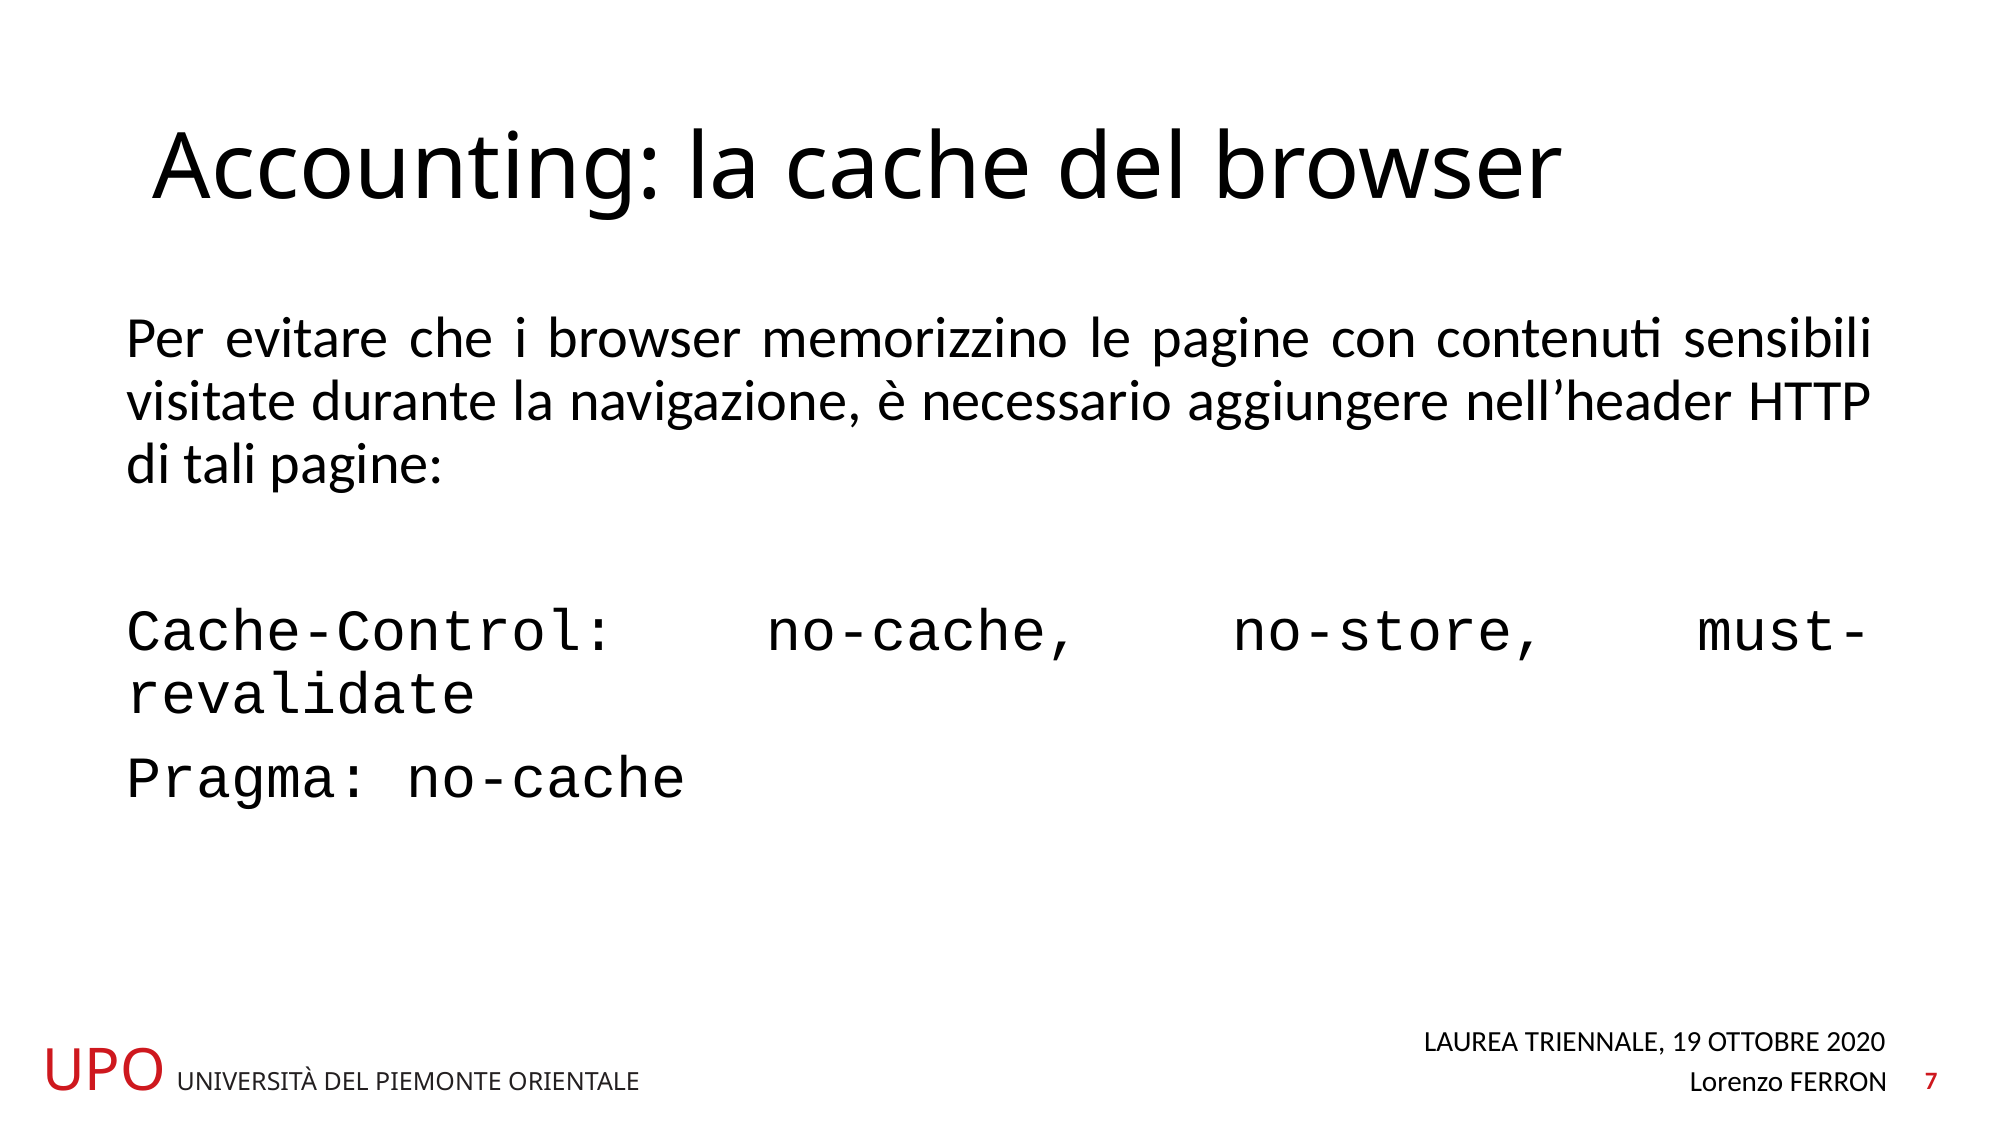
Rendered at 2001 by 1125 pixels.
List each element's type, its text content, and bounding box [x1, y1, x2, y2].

list Per evitare che i browser memorizzino le pagine con contenuti sensibili visitate durante la navigazione, è necessario aggiungere nell’header HTTP di tali pagine: Cache-Control: no-cache, no-store, must-revalidate Pragma: no-cache [111, 299, 1889, 1014]
slide_number 7 [1909, 1057, 1953, 1103]
title Accounting: la cache del browser [137, 59, 1863, 278]
